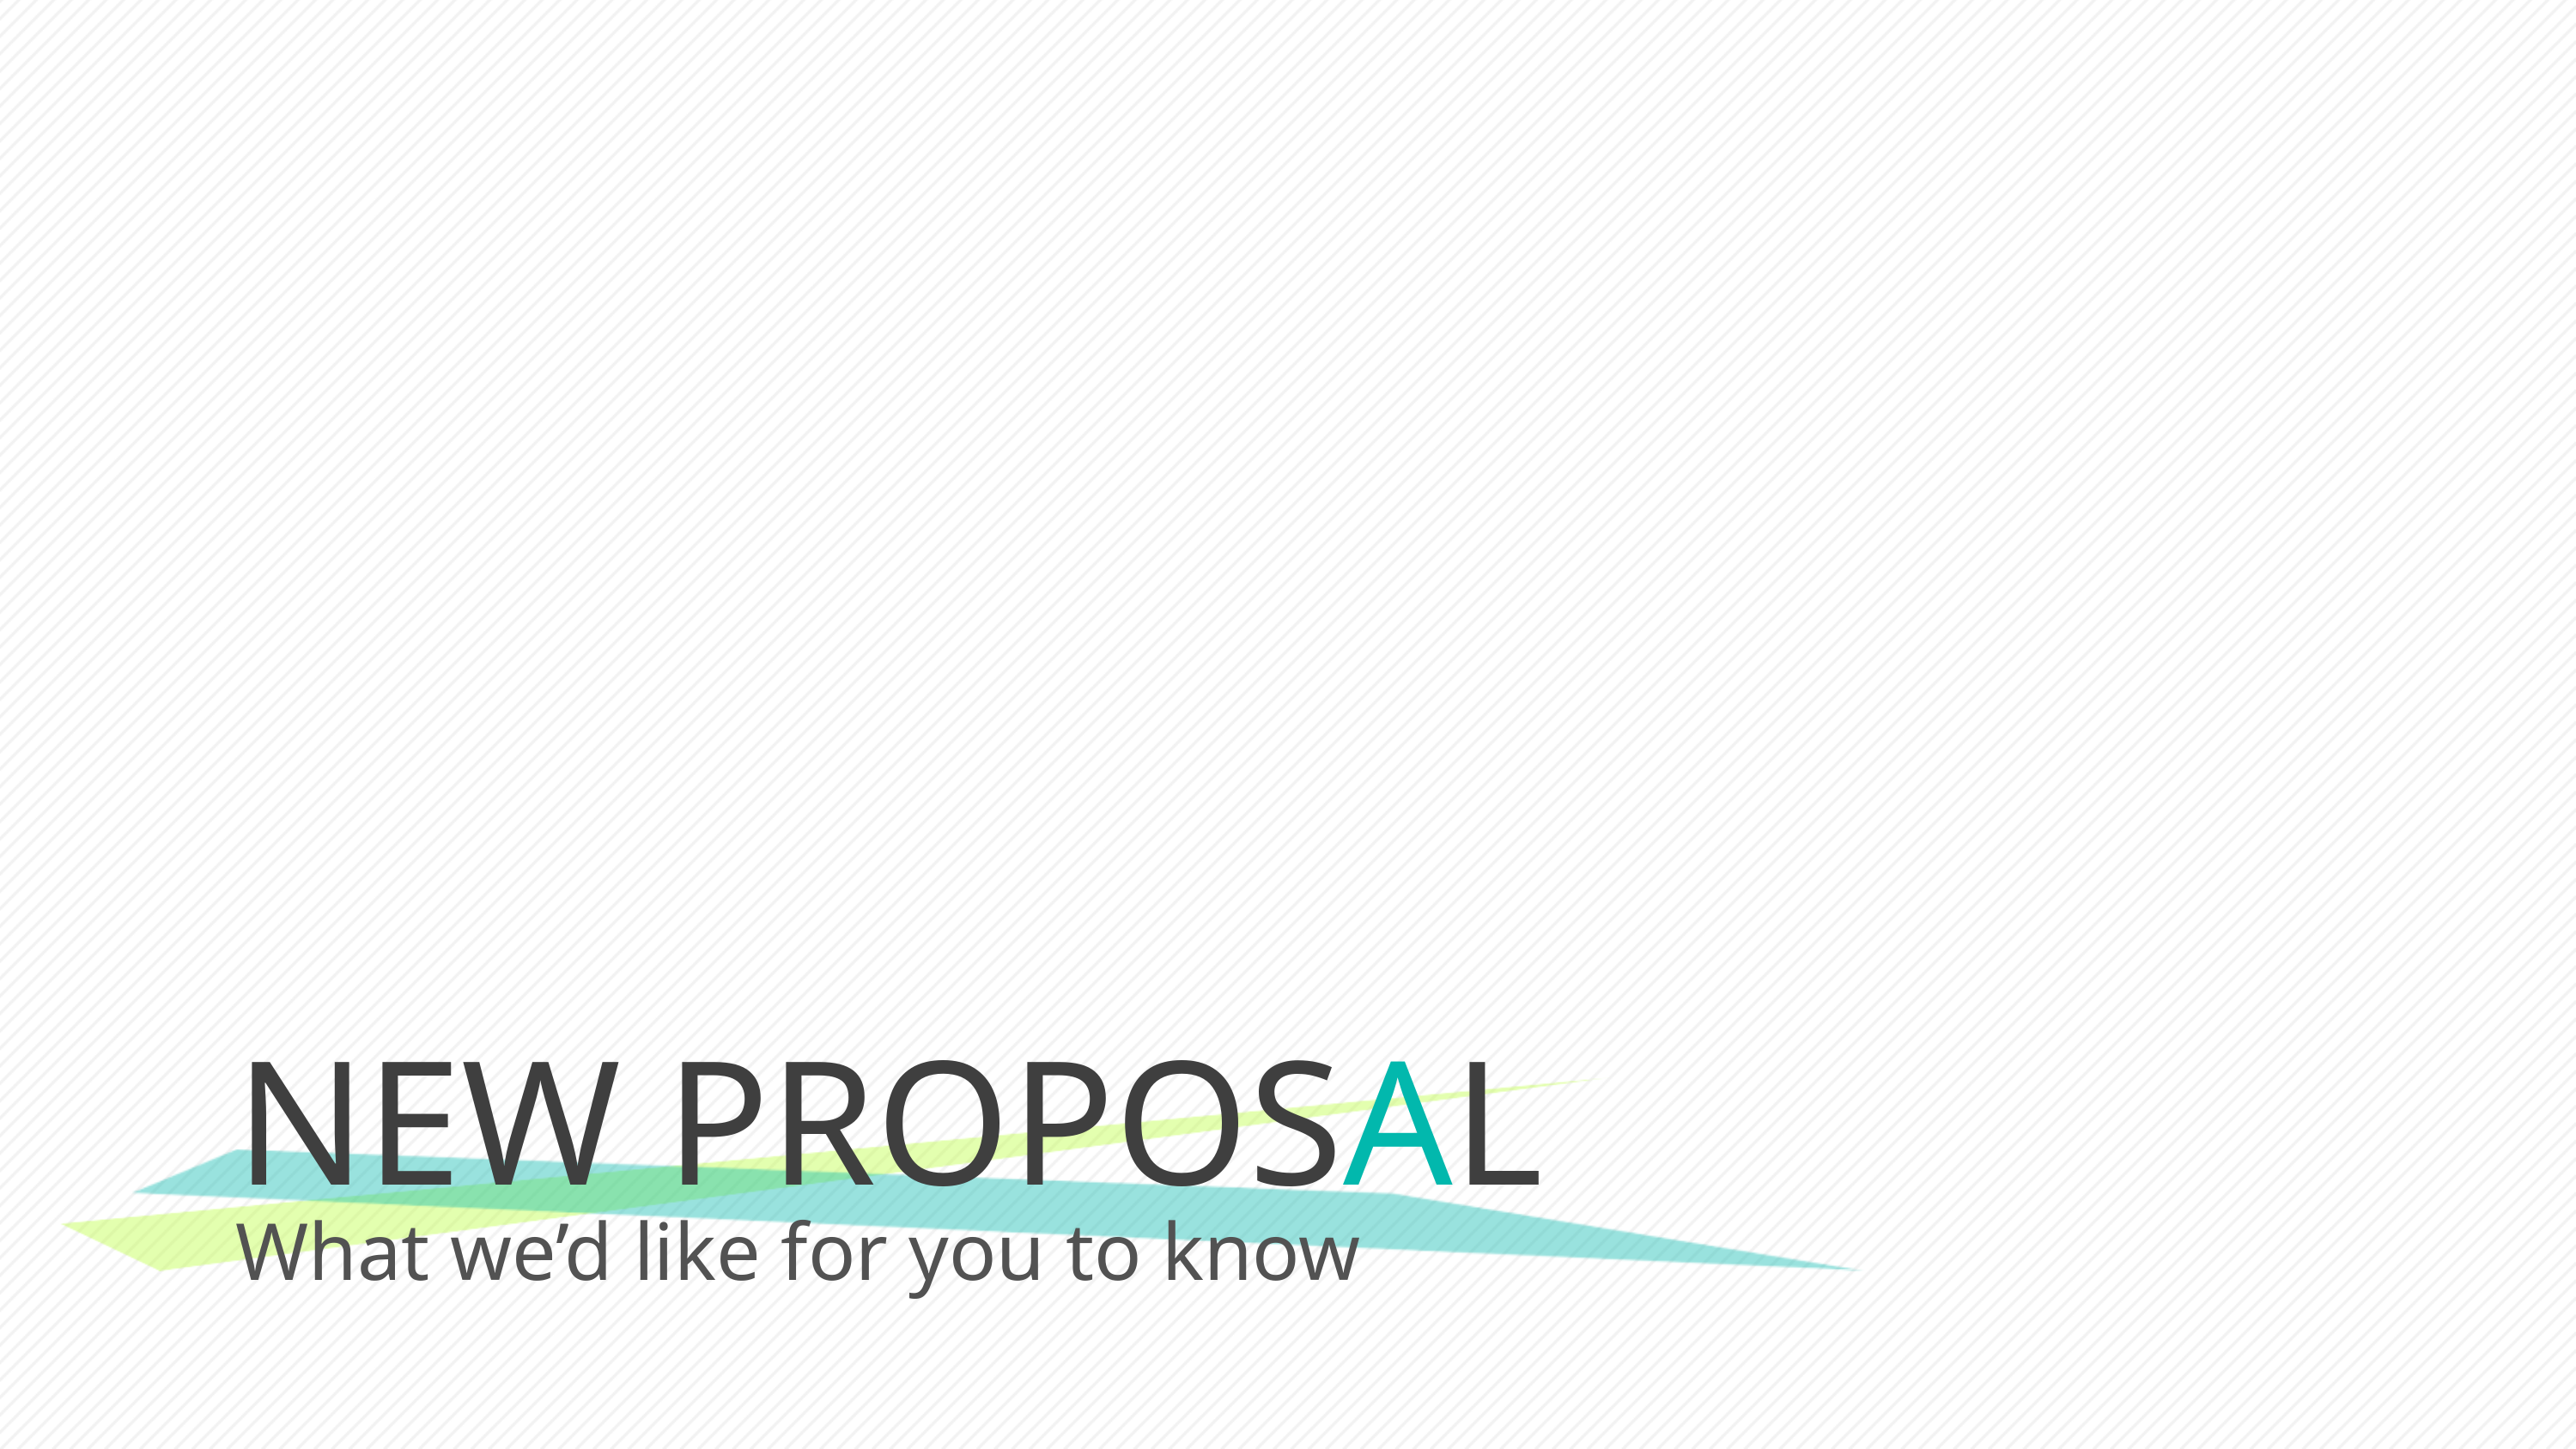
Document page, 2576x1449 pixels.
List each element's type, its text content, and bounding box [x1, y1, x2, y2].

subtitle What we’d like for you to know [212, 1232, 2414, 1354]
title NEW PROPOSAL [212, 1088, 2414, 1232]
picture [0, 0, 2576, 1449]
